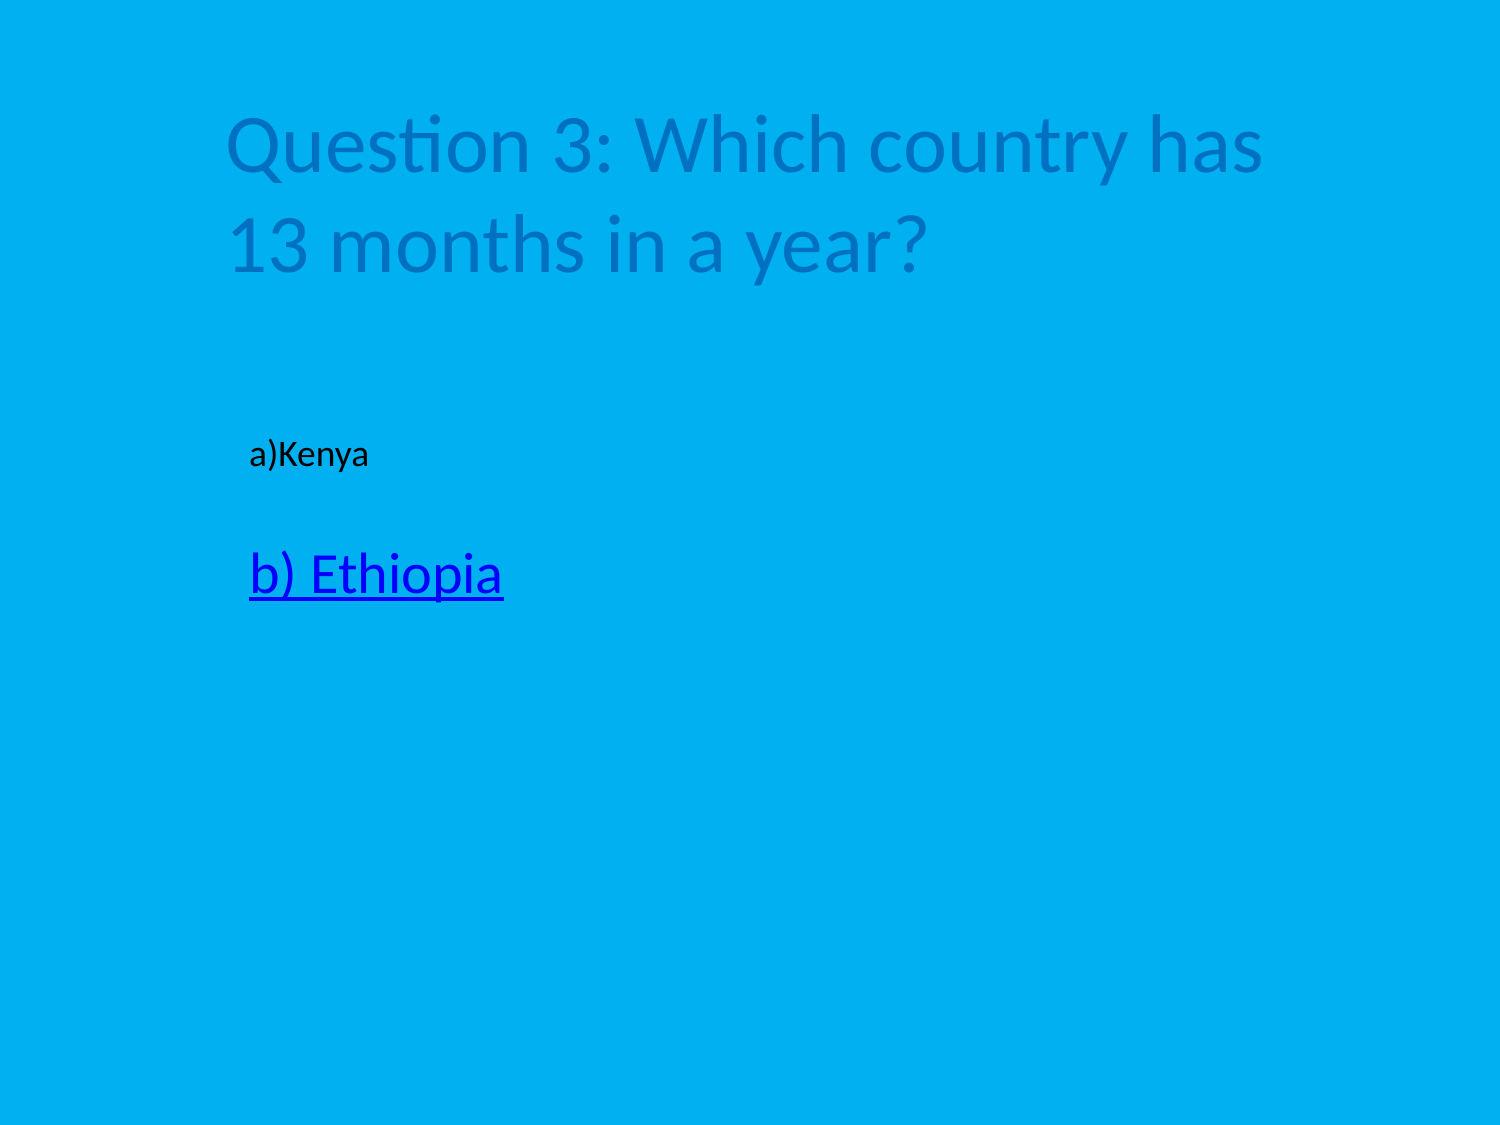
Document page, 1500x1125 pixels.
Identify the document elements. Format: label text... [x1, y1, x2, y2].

text_box Question 3: Which country has 13 months in a year? [210, 81, 1289, 297]
text_box b) Ethiopia [234, 527, 528, 613]
text_box a)Kenya [234, 421, 762, 482]
